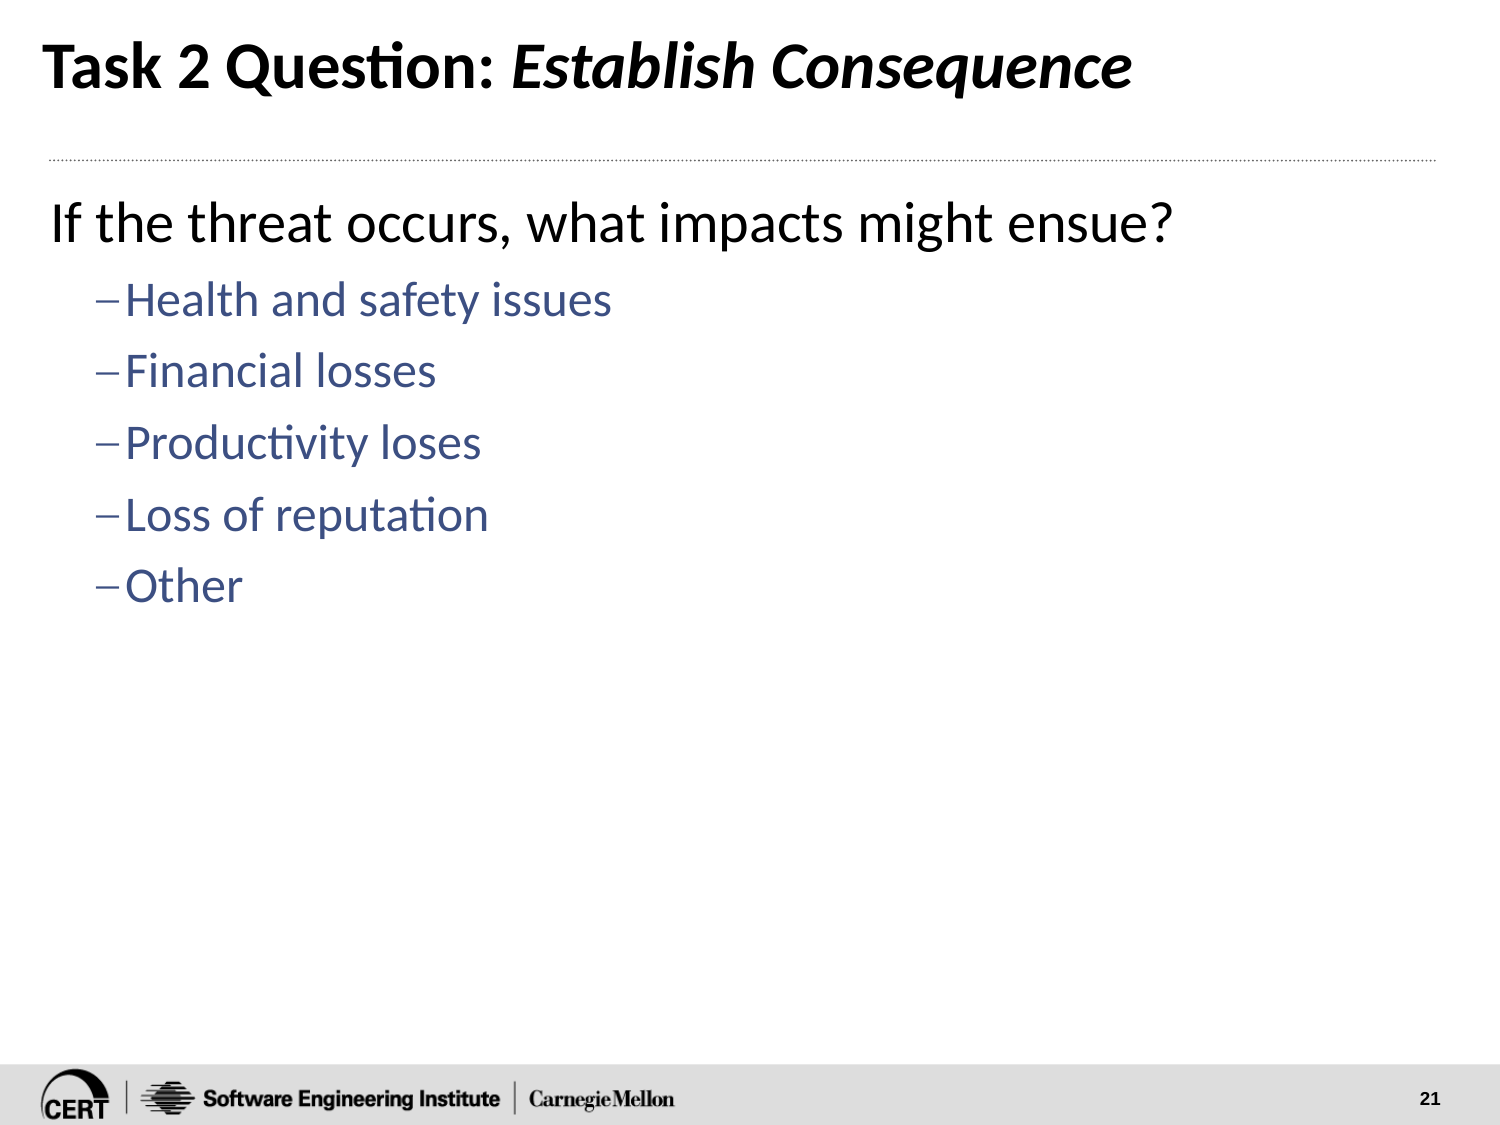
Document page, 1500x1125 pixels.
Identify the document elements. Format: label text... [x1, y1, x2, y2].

title Task 2 Question: Establish Consequence [42, 37, 1434, 155]
list If the threat occurs, what impacts might ensue? Health and safety issues Financial losses Productivity loses Loss of reputation Other [49, 187, 1438, 1001]
picture [24, 1065, 688, 1125]
